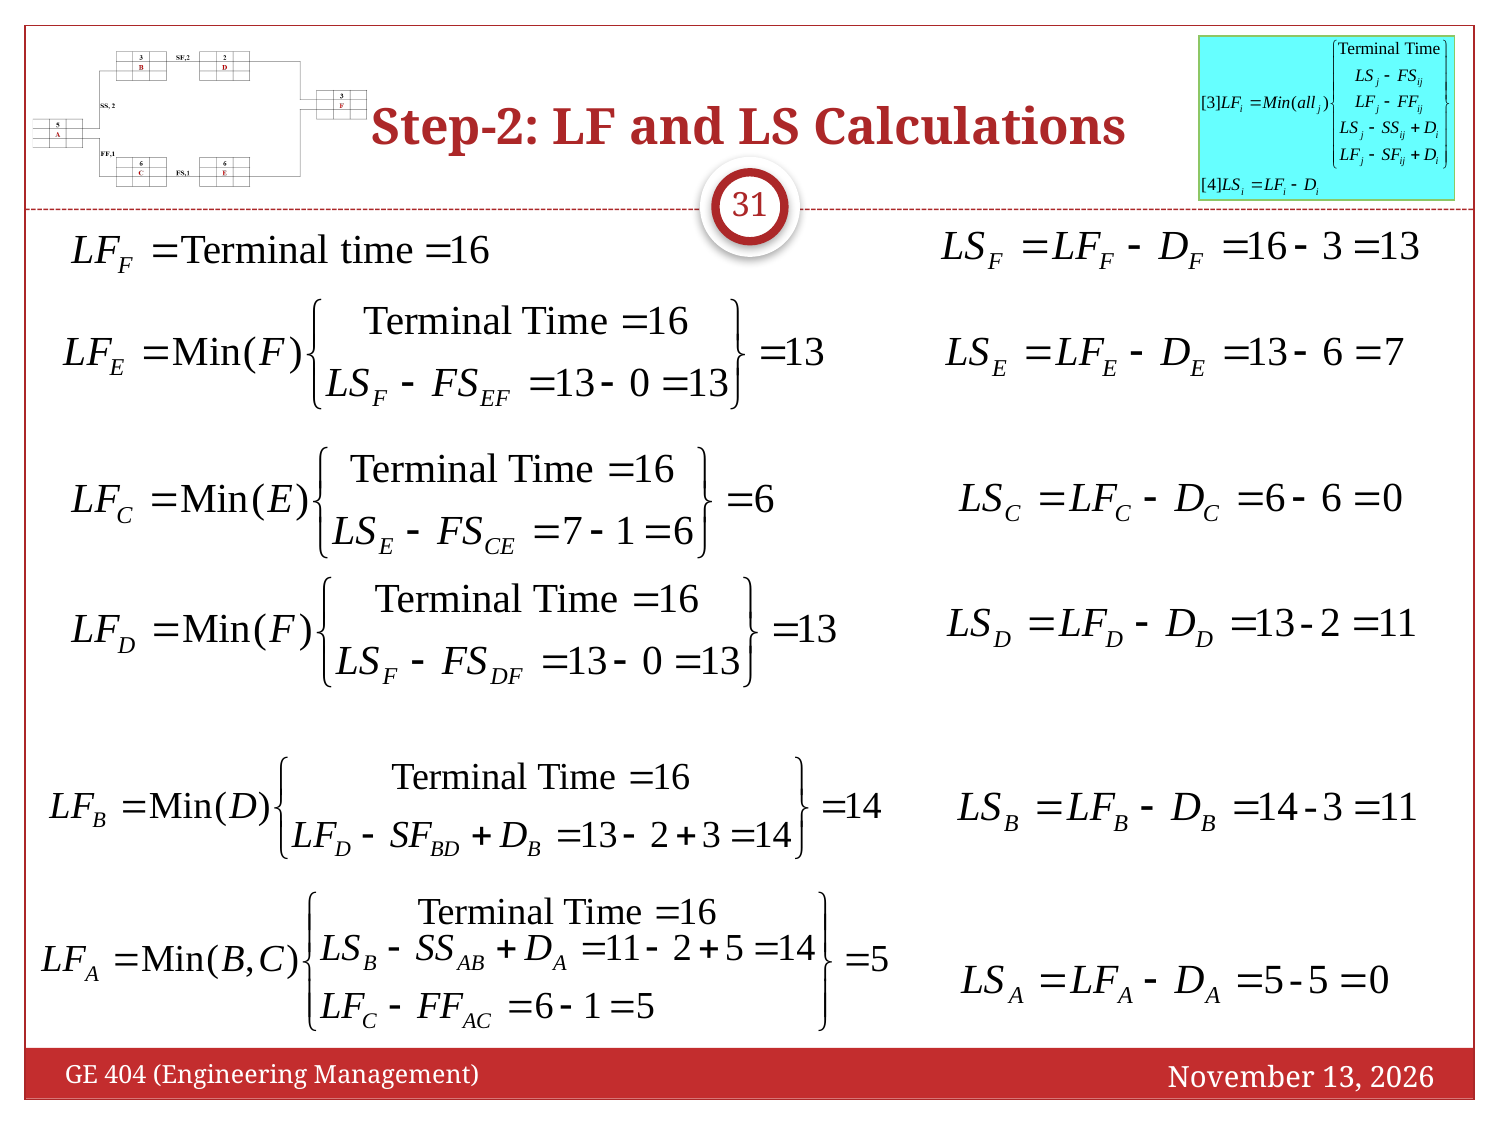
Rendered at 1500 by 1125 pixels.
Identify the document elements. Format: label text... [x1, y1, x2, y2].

slide_number 31 [712, 201, 788, 243]
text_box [939, 595, 1423, 655]
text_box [951, 469, 1411, 532]
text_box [937, 324, 1411, 384]
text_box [933, 217, 1424, 277]
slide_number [950, 1050, 1450, 1111]
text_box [949, 779, 1423, 839]
picture [32, 30, 379, 196]
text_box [1199, 36, 1455, 200]
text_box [63, 221, 496, 281]
footer GE 404 (Engineering Management) [50, 1051, 638, 1112]
slide_number 31 [712, 169, 788, 199]
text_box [953, 951, 1396, 1011]
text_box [63, 436, 782, 565]
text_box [42, 748, 888, 870]
title Step-2: LF and LS Calculations [383, 37, 1196, 162]
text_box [55, 288, 832, 421]
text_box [63, 566, 844, 699]
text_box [34, 885, 896, 1039]
